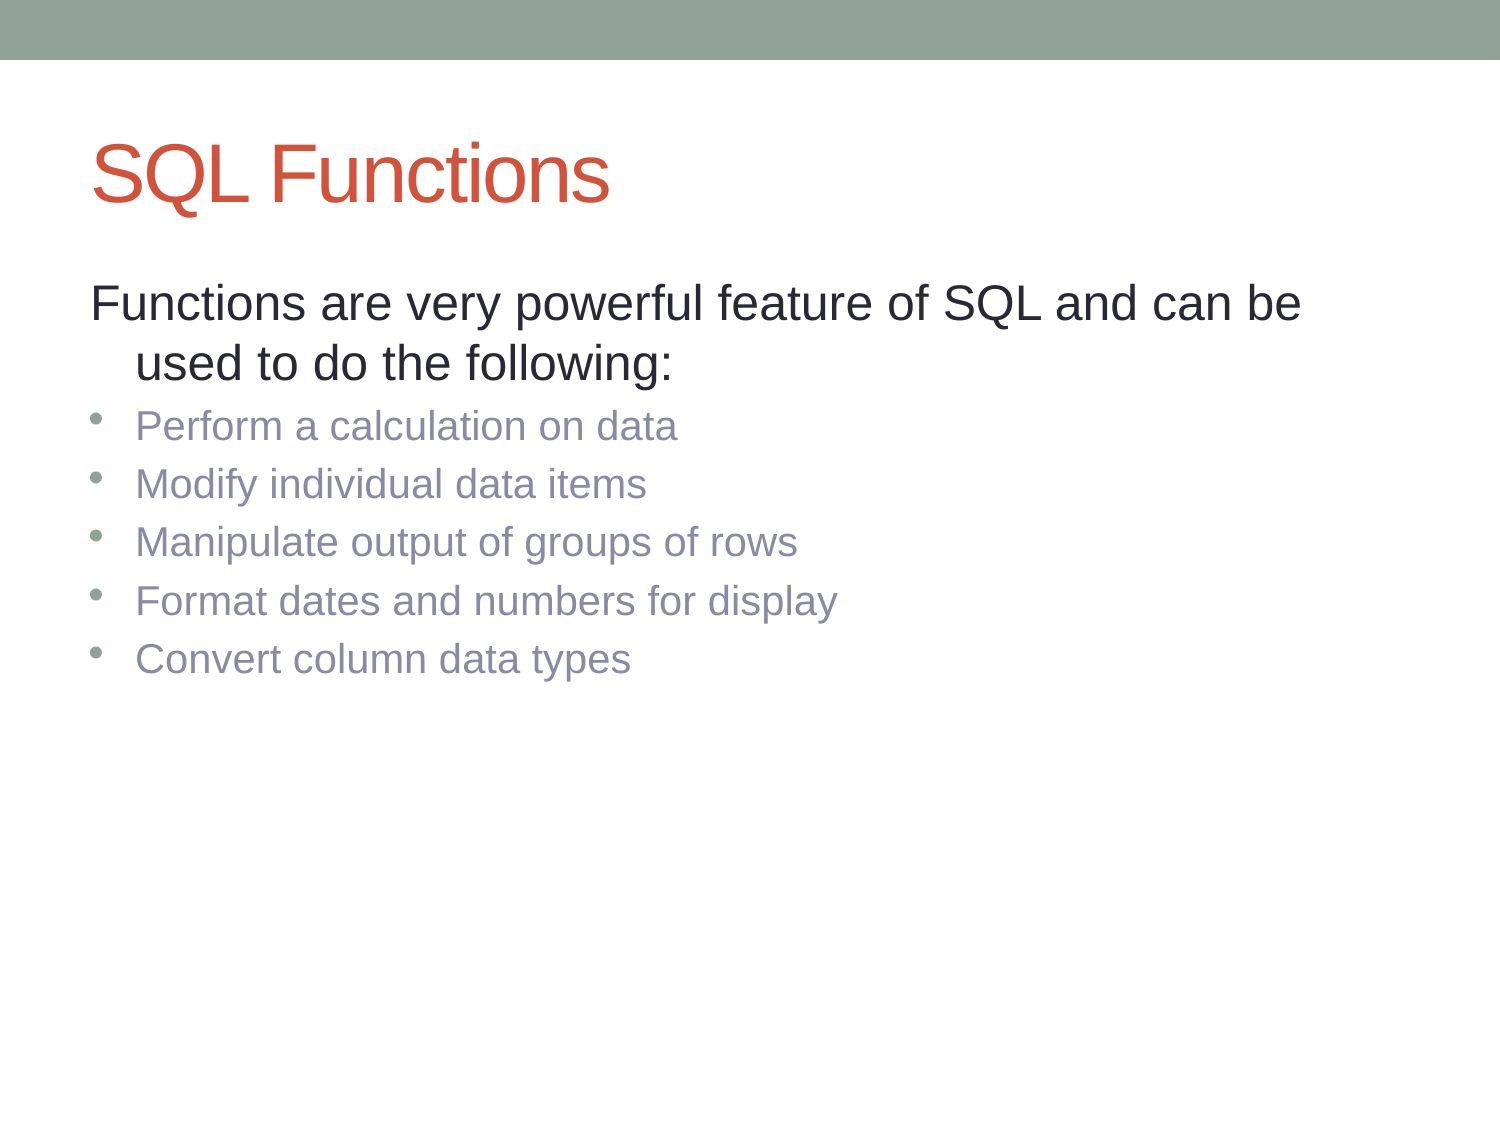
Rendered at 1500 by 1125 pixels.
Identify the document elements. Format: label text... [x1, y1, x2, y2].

list Functions are very powerful feature of SQL and can be used to do the following: Perform a calculation on data Modify individual data items Manipulate output of groups of rows Format dates and numbers for display Convert column data types [75, 262, 1425, 1063]
title SQL Functions [75, 87, 1425, 250]
